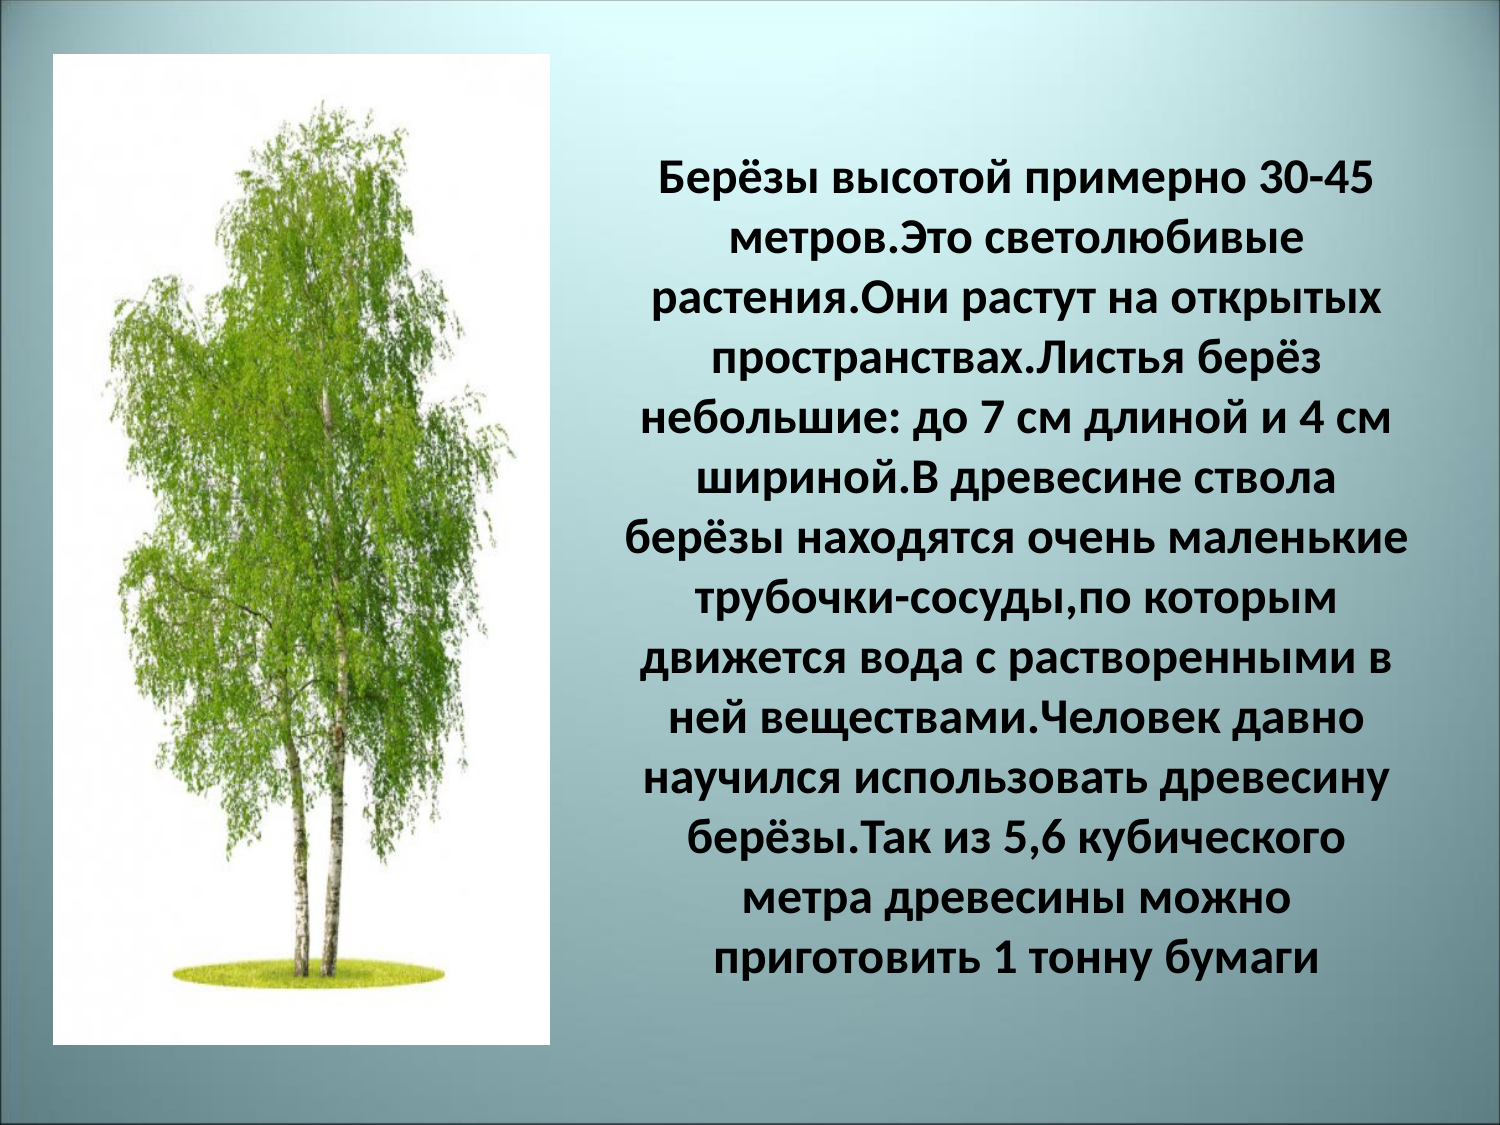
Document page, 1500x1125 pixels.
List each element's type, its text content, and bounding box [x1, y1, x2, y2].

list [52, 54, 550, 1046]
title Берёзы высотой примерно 30-45 метров.Это светолюбивые растения.Они растут на открытых пространствах.Листья берёз небольшие: до 7 см длиной и 4 см шириной.В древесине ствола берёзы находятся очень маленькие трубочки-сосуды,по которым движется вода с растворенными в ней веществами.Человек давно научился использовать древесину берёзы.Так из 5,6 кубического метра древесины можно приготовить 1 тонну бумаги [608, 45, 1425, 1083]
picture [0, 0, 1500, 1125]
